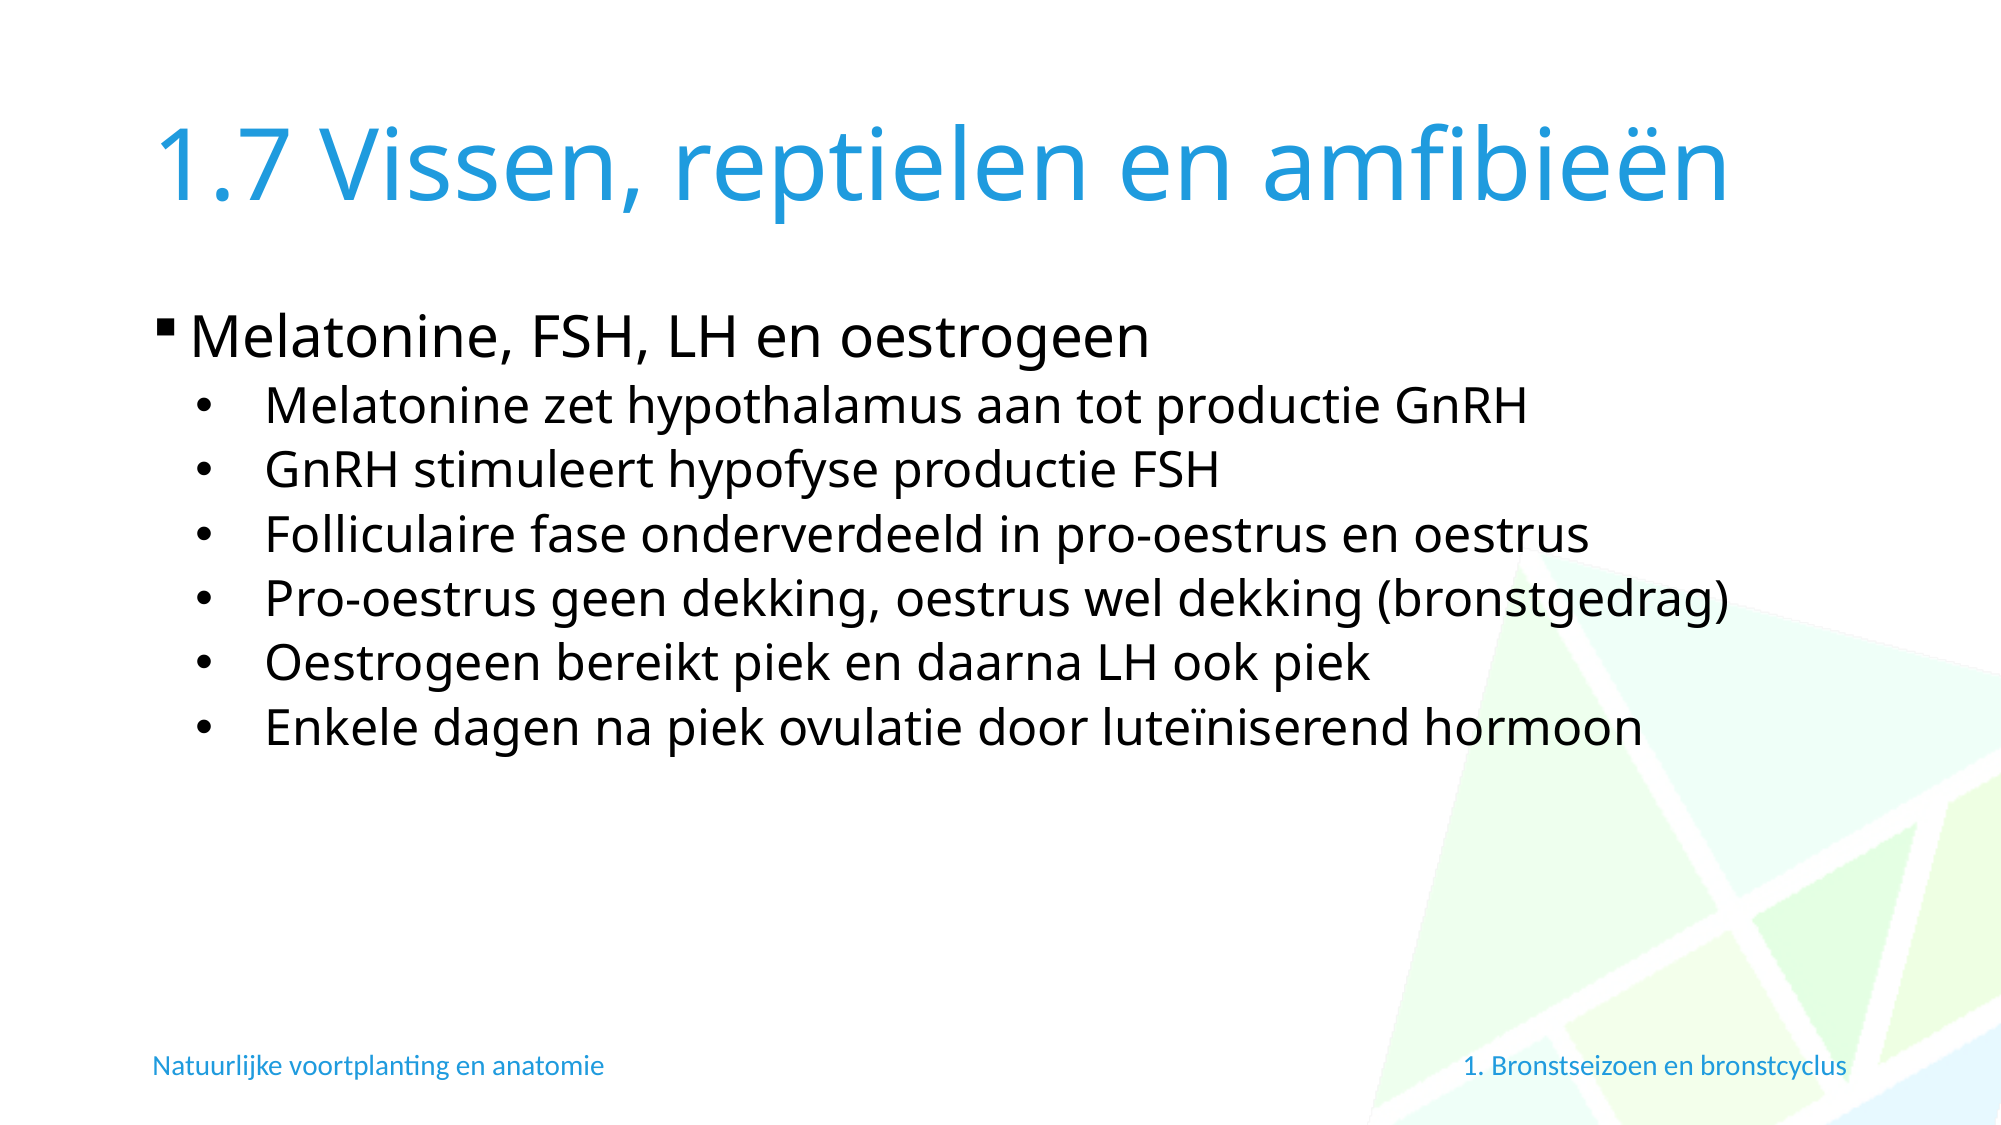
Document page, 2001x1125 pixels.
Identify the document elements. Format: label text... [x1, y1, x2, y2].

list Melatonine, FSH, LH en oestrogeen Melatonine zet hypothalamus aan tot productie GnRH GnRH stimuleert hypofyse productie FSH Folliculaire fase onderverdeeld in pro-oestrus en oestrus Pro-oestrus geen dekking, oestrus wel dekking (bronstgedrag) Oestrogeen bereikt piek en daarna LH ook piek Enkele dagen na piek ovulatie door luteïniserend hormoon [137, 299, 1863, 1014]
list 1. Bronstseizoen en bronstcyclus [1412, 1042, 1863, 1103]
title 1.7 Vissen, reptielen en amfibieën [137, 59, 1863, 278]
list Natuurlijke voortplanting en anatomie [137, 1042, 629, 1103]
